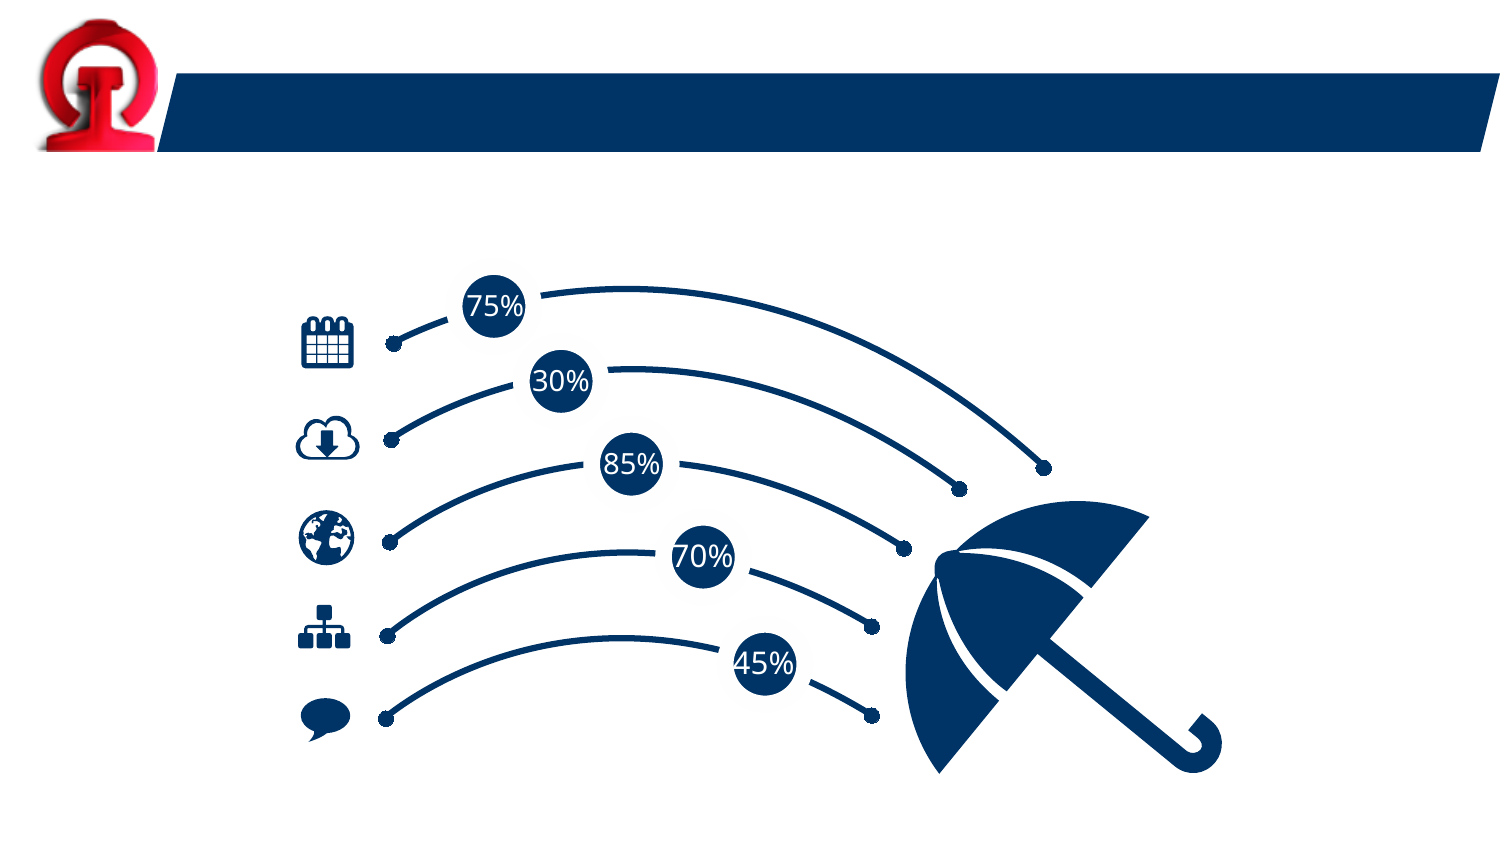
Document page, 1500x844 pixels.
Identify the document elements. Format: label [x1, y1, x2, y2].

text_box [298, 604, 351, 649]
text_box [298, 510, 355, 566]
text_box [385, 266, 1052, 476]
text_box [301, 316, 354, 369]
text_box [383, 341, 968, 497]
picture [31, 16, 158, 152]
text_box [300, 698, 351, 742]
text_box [905, 501, 1222, 774]
text_box [378, 624, 880, 727]
text_box [381, 424, 912, 557]
text_box [295, 415, 360, 460]
text_box [379, 517, 880, 624]
